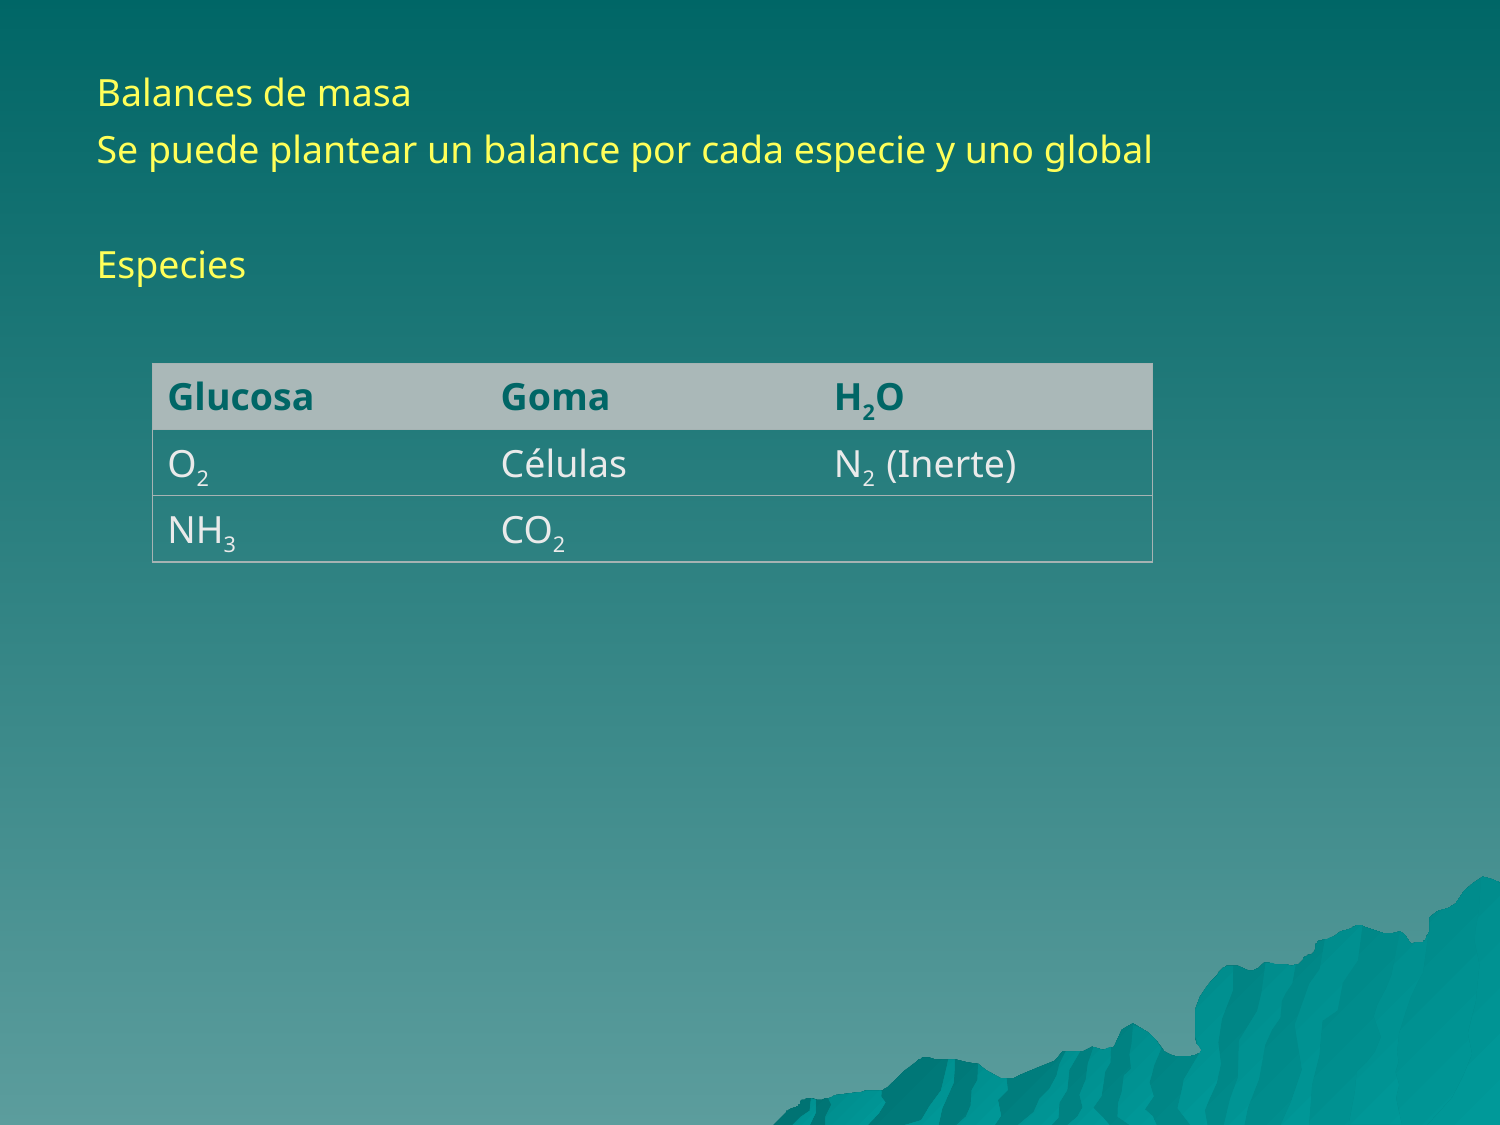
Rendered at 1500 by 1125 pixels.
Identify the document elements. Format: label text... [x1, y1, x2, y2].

table_cell NH3 [153, 496, 486, 561]
text_box Balances de masa Se puede plantear un balance por cada especie y uno global Especies [81, 4, 1430, 409]
table_header H2O [819, 364, 1152, 429]
table_header Glucosa [153, 364, 486, 429]
table_cell O2 [153, 430, 486, 495]
table_cell CO2 [486, 496, 819, 561]
table_cell [819, 496, 1152, 561]
table_cell N2 (Inerte) [819, 430, 1152, 495]
table_header Goma [486, 364, 819, 429]
table_cell Células [486, 430, 819, 495]
